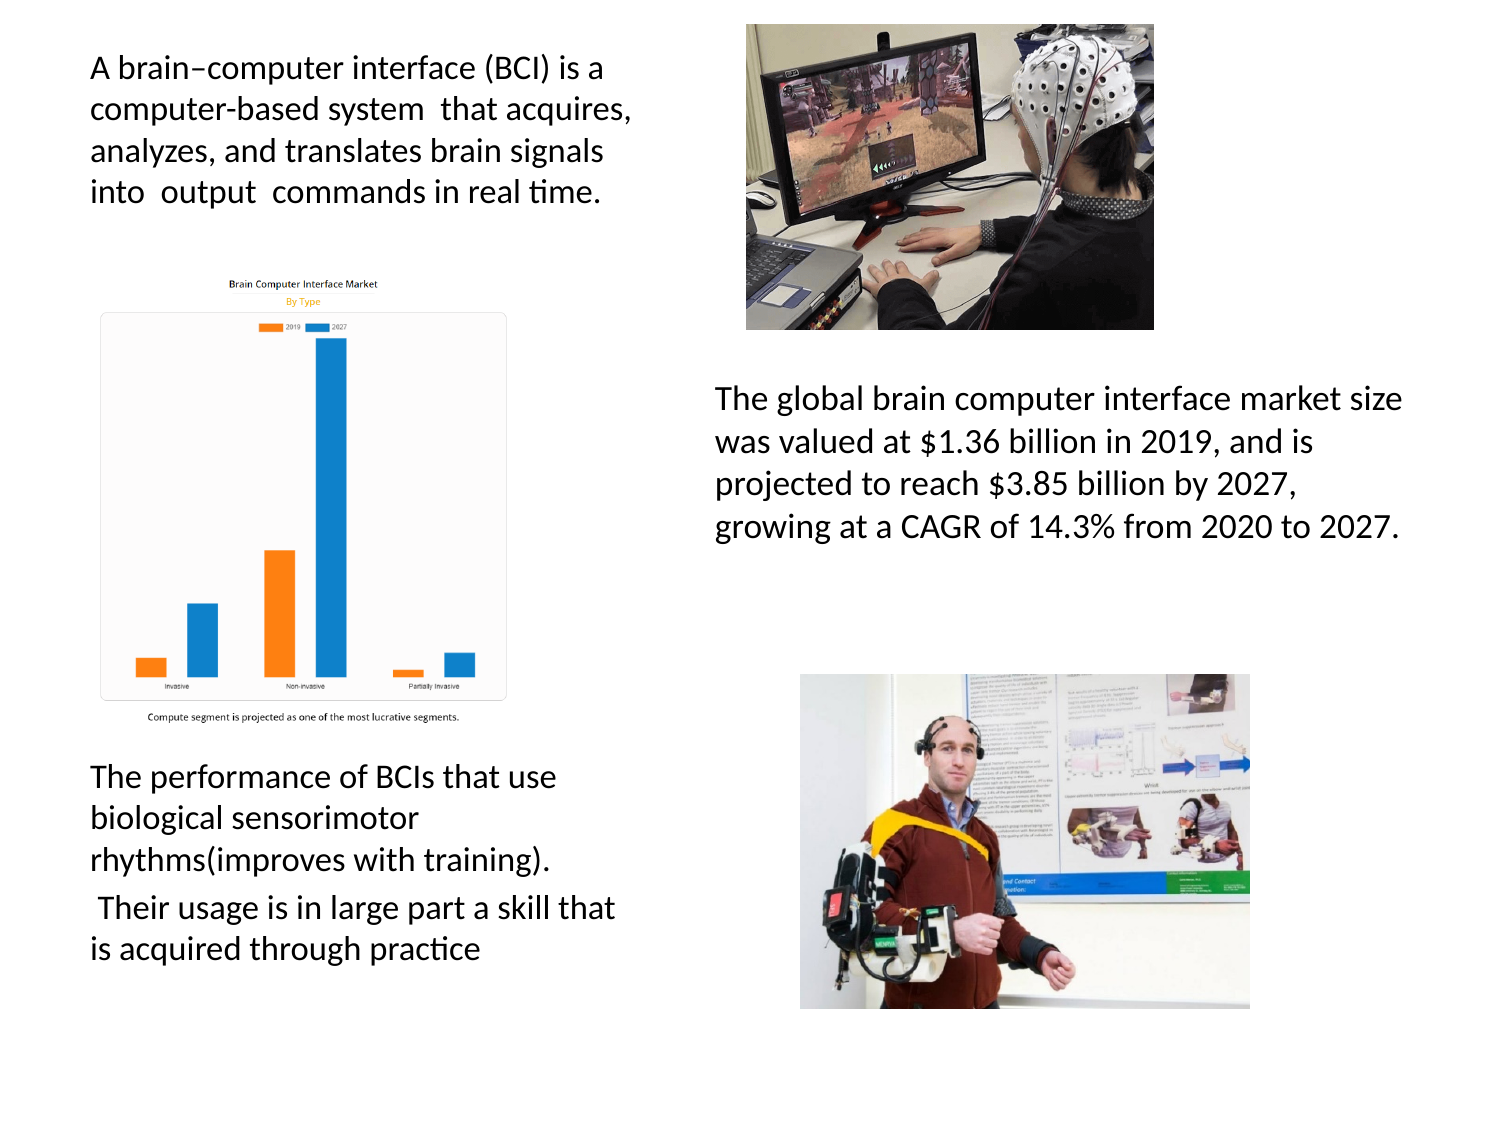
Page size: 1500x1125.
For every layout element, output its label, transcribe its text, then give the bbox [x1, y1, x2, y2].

list A brain–computer interface (BCI) is a computer-based system that acquires, analyzes, and translates brain signals into output commands in real time. The performance of BCIs that use biological sensorimotor rhythms(improves with training). Their usage is in large part a skill that is acquired through practice [75, 37, 650, 1005]
picture [799, 674, 1251, 1009]
picture [746, 24, 1154, 330]
list The global brain computer interface market size was valued at $1.36 billion in 2019, and is projected to reach $3.85 billion by 2027, growing at a CAGR of 14.3% from 2020 to 2027. [699, 44, 1425, 1005]
picture [87, 274, 513, 727]
